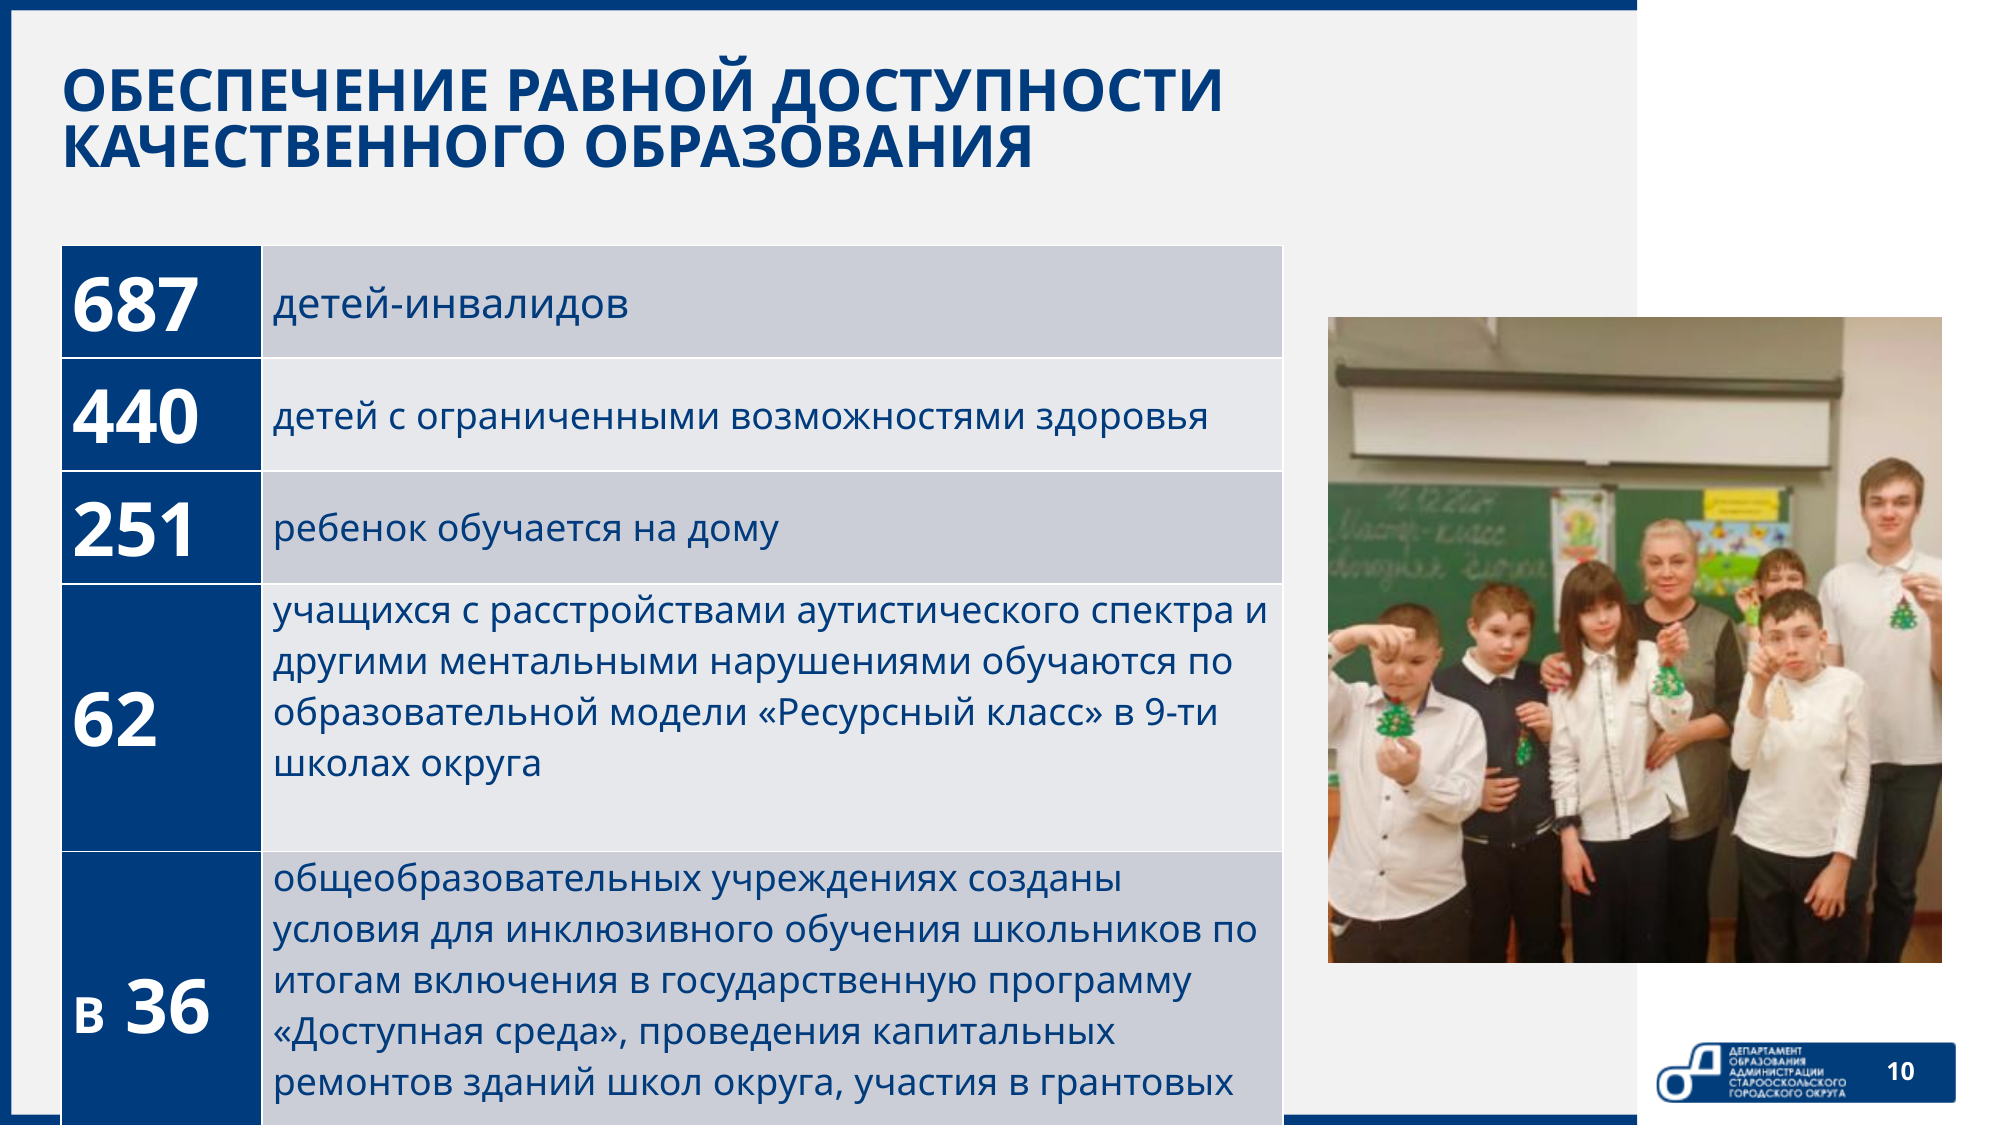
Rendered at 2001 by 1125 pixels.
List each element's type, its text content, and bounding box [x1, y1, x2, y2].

table_cell В 36 [62, 852, 261, 1125]
table_cell общеобразовательных учреждениях созданы условия для инклюзивного обучения школьников по итогам включения в государственную программу «Доступная среда», проведения капитальных ремонтов зданий школ округа, участия в грантовых конкурсах [263, 852, 1282, 1125]
slide_number 10 [1877, 1050, 1924, 1096]
table_header детей-инвалидов [263, 246, 1282, 357]
table_cell 62 [62, 585, 261, 851]
table_cell 440 [62, 359, 261, 470]
table_cell ребенок обучается на дому [263, 472, 1282, 583]
title Обеспечение равной доступности качественного образования [60, 66, 1616, 179]
table_cell детей с ограниченными возможностями здоровья [263, 359, 1282, 470]
table_cell учащихся с расстройствами аутистического спектра и другими ментальными нарушениями обучаются по образовательной модели «Ресурсный класс» в 9-ти школах округа [263, 585, 1282, 851]
table_cell 251 [62, 472, 261, 583]
picture [1657, 1043, 1955, 1102]
table_header 687 [62, 246, 261, 357]
picture [1328, 317, 1942, 963]
